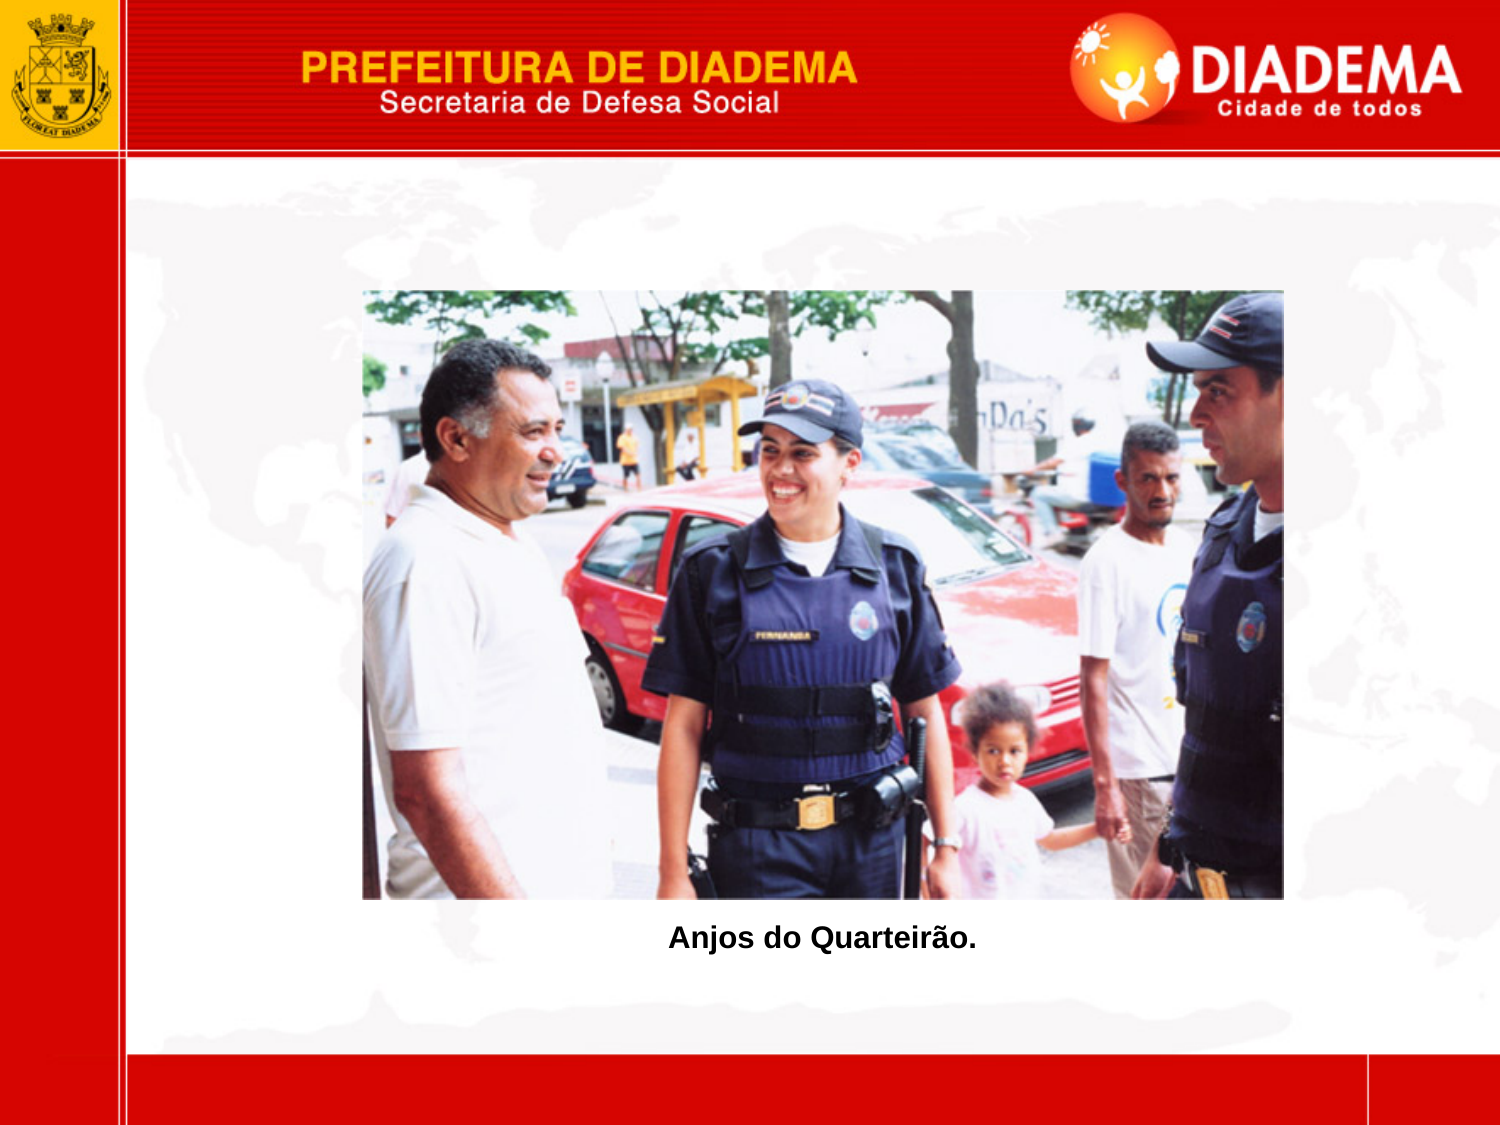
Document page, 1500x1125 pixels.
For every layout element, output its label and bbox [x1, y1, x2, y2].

picture [0, 0, 1500, 1125]
text_box [362, 290, 1284, 963]
